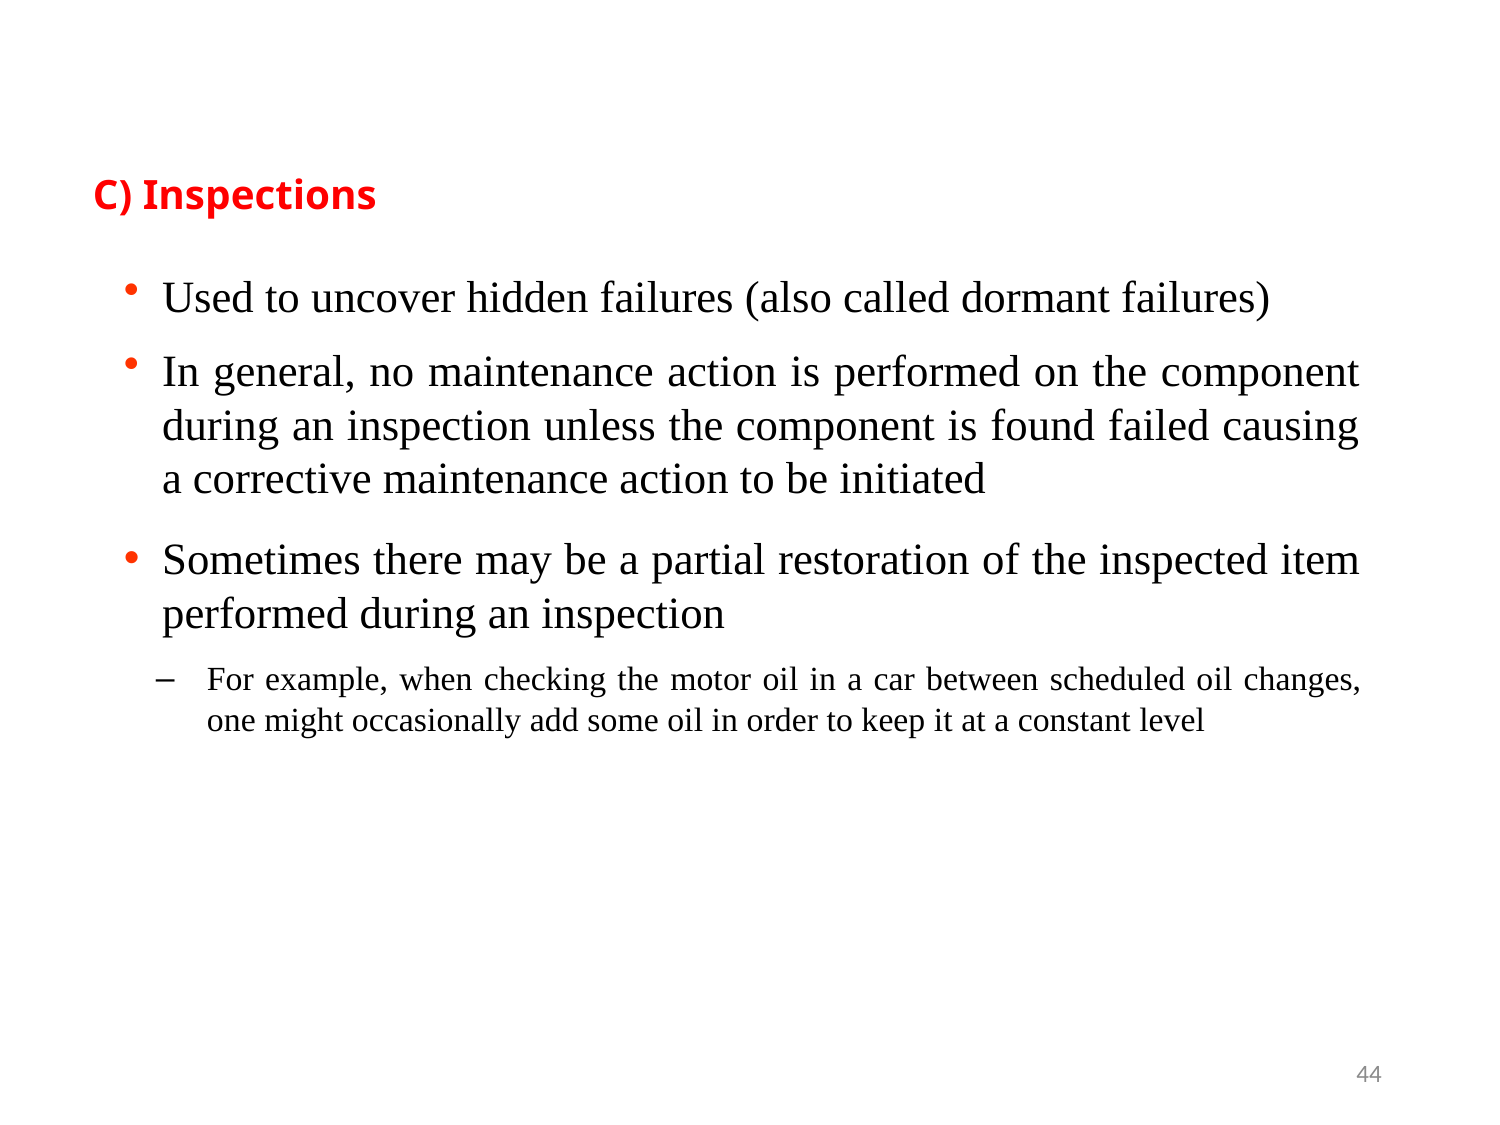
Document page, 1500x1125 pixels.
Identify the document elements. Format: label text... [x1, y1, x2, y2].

title C) Inspections [77, 166, 1131, 226]
slide_number 44 [1059, 1042, 1397, 1103]
list Used to uncover hidden failures (also called dormant failures) In general, no maintenance action is performed on the component during an inspection unless the component is found failed causing a corrective maintenance action to be initiated Sometimes there may be a partial restoration of the inspected item performed during an inspection For example, when checking the motor oil in a car between scheduled oil changes, one might occasionally add some oil in order to keep it at a constant level [109, 260, 1378, 915]
